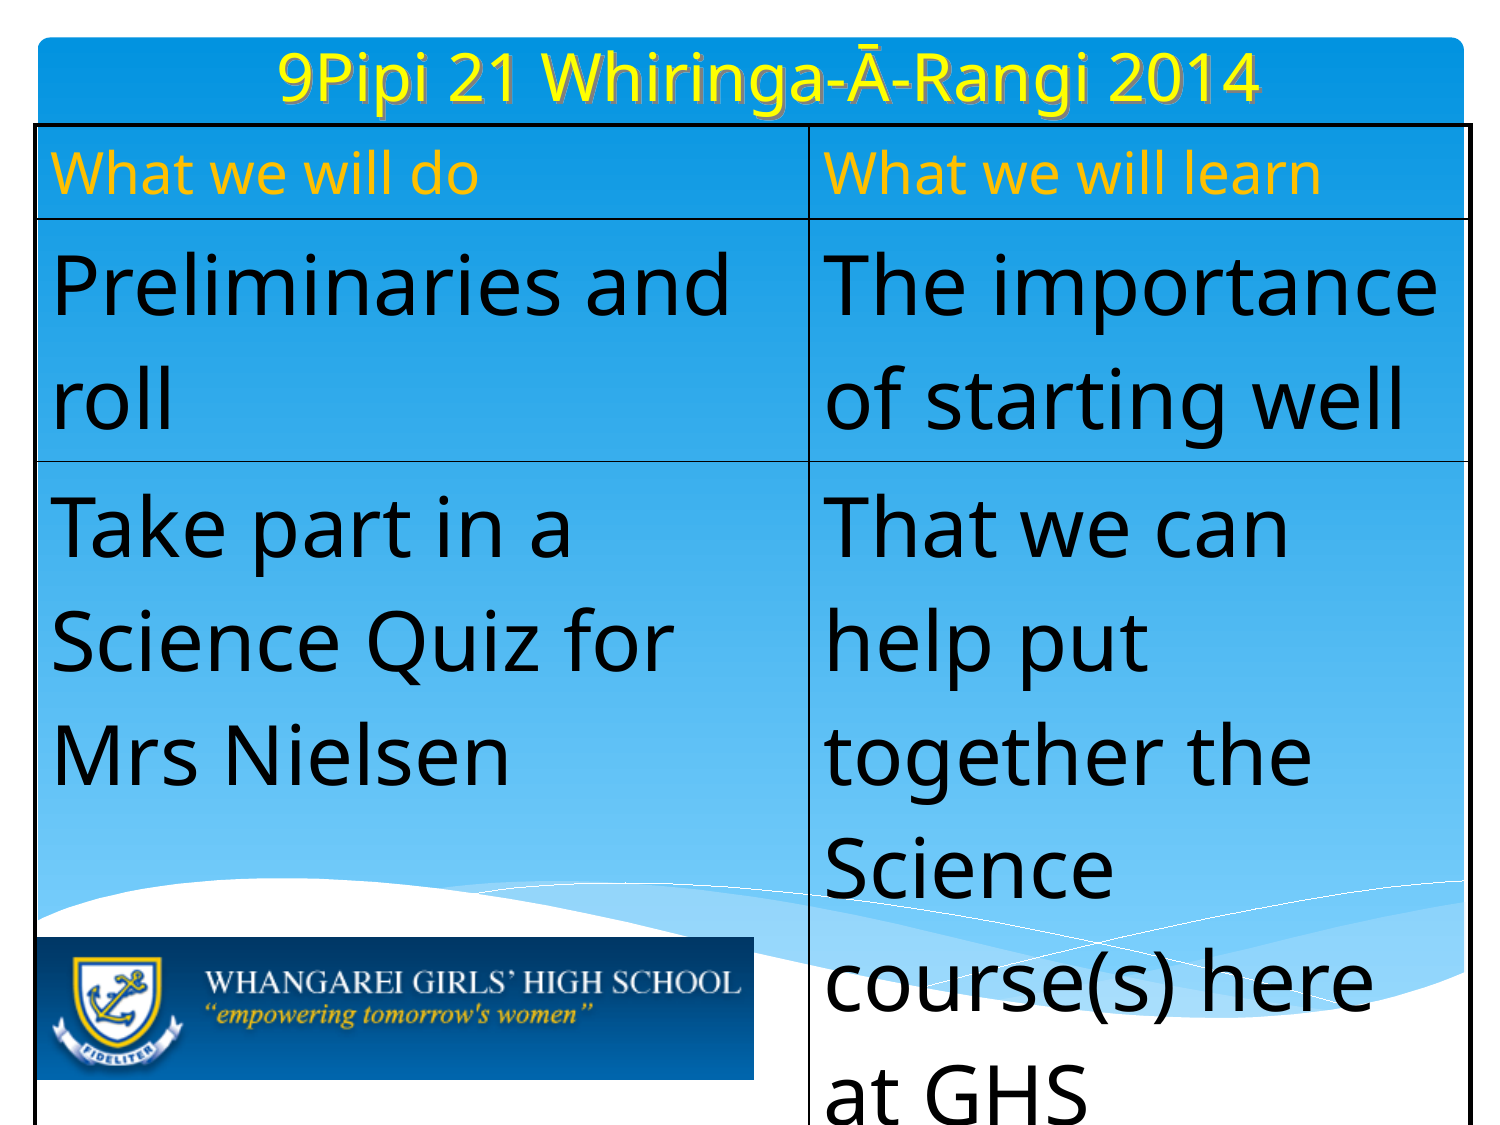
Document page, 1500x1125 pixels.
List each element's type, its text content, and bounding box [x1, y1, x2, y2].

table_cell Preliminaries and roll [37, 220, 808, 461]
table_header What we will do [37, 127, 808, 218]
text_box 9Pipi 21 Whiringa-Ā-Rangi 2014 [162, 24, 1375, 123]
picture [37, 937, 754, 1080]
table_cell Take part in a Science Quiz for Mrs Nielsen [37, 462, 808, 1125]
table_cell The importance of starting well [810, 220, 1468, 461]
table_cell That we can help put together the Science course(s) here at GHS [810, 462, 1468, 1125]
table_header What we will learn [810, 127, 1468, 218]
